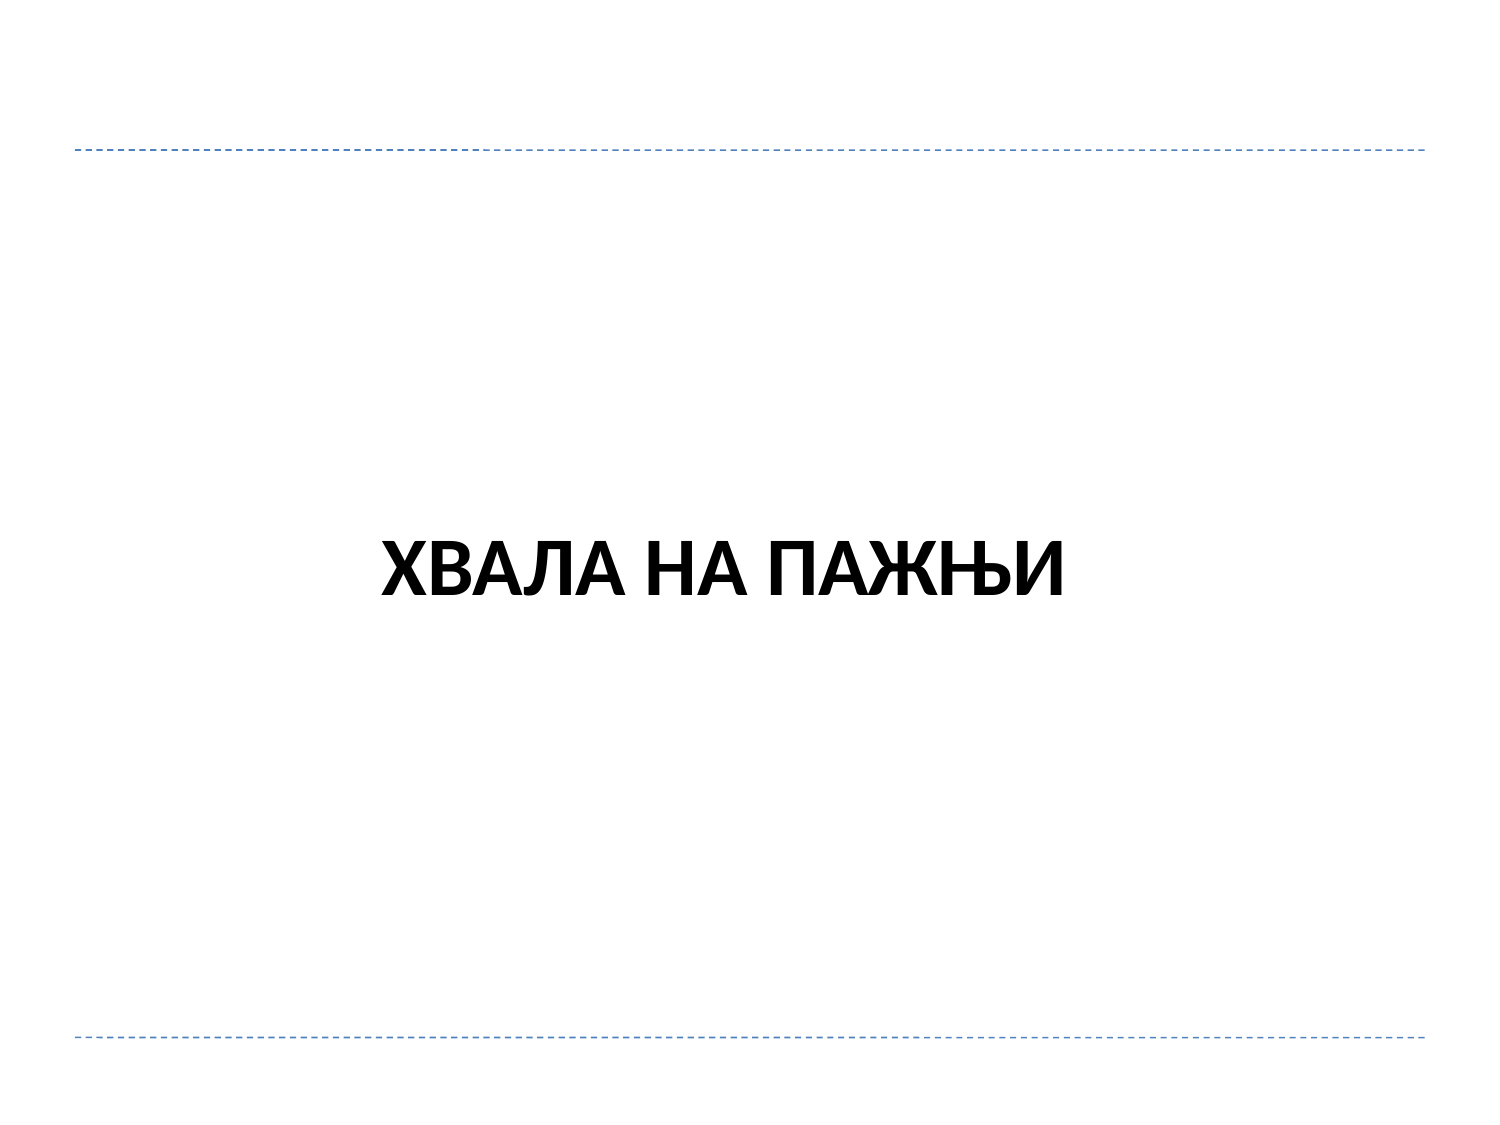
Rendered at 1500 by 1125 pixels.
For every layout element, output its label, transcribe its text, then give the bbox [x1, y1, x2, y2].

list ХВАЛА НА ПАЖЊИ [74, 174, 1426, 1038]
